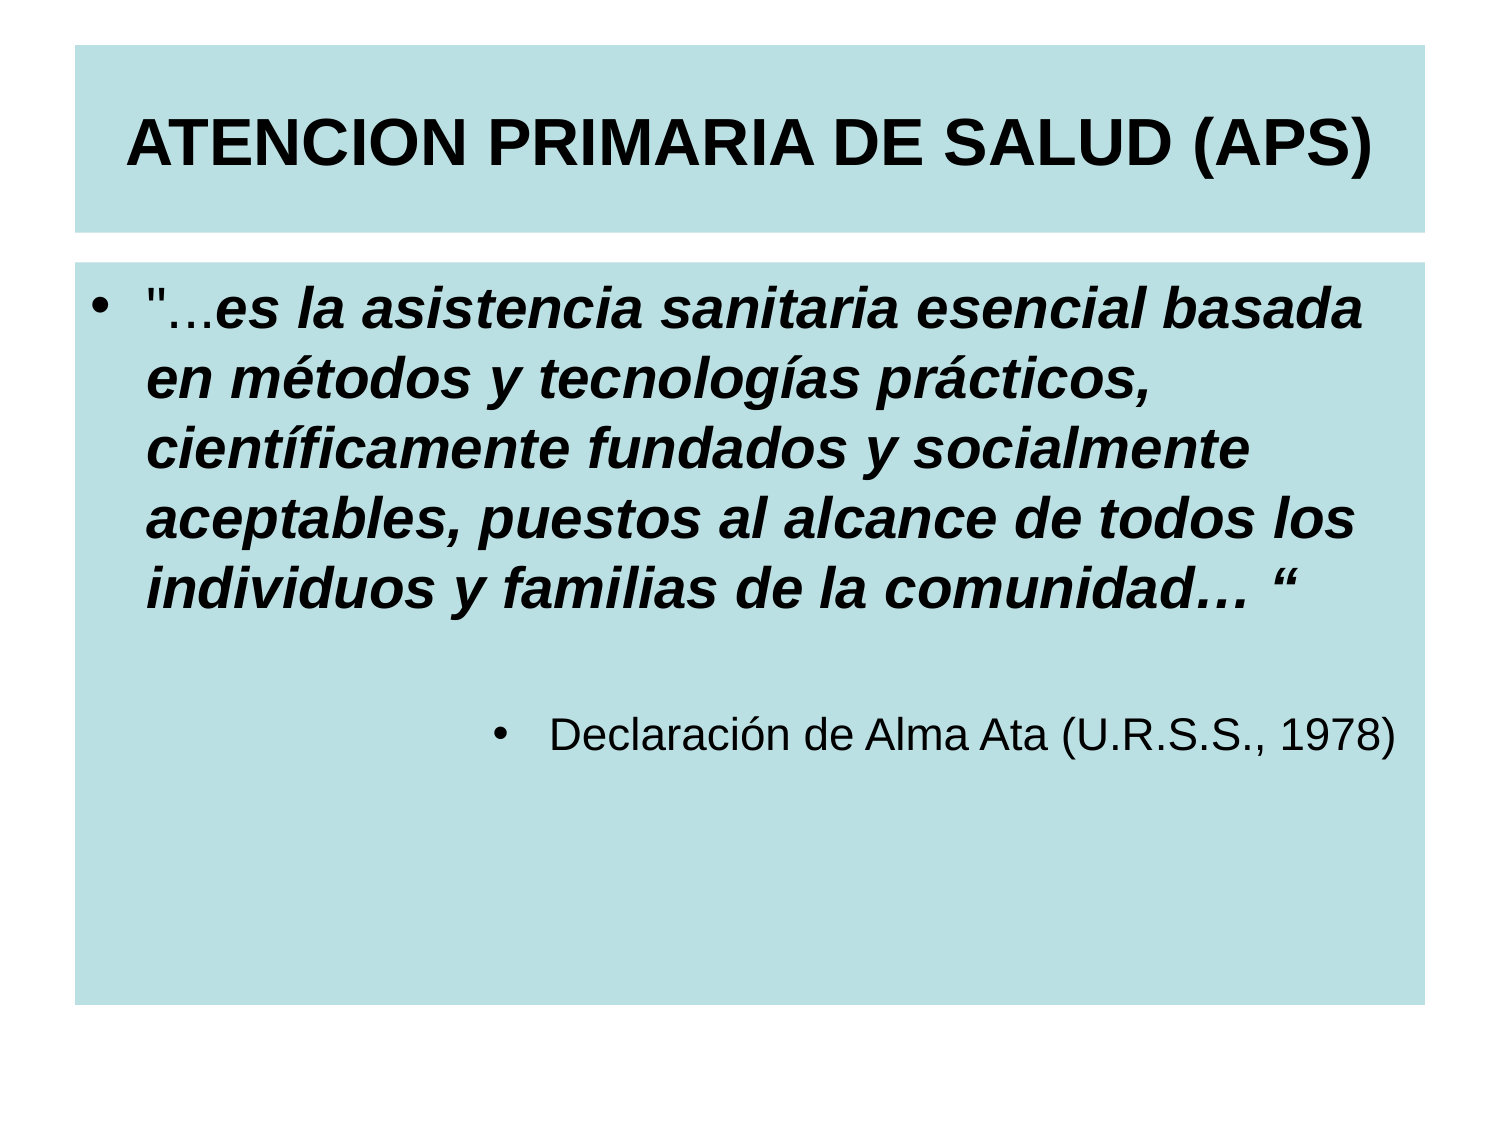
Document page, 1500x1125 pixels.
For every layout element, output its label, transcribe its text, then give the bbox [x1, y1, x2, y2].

list "...es la asistencia sanitaria esencial basada en métodos y tecnologías prácticos, científicamente fundados y socialmente aceptables, puestos al alcance de todos los individuos y familias de la comunidad… “ Declaración de Alma Ata (U.R.S.S., 1978) [74, 262, 1426, 1006]
title ATENCION PRIMARIA DE SALUD (APS) [74, 44, 1426, 233]
